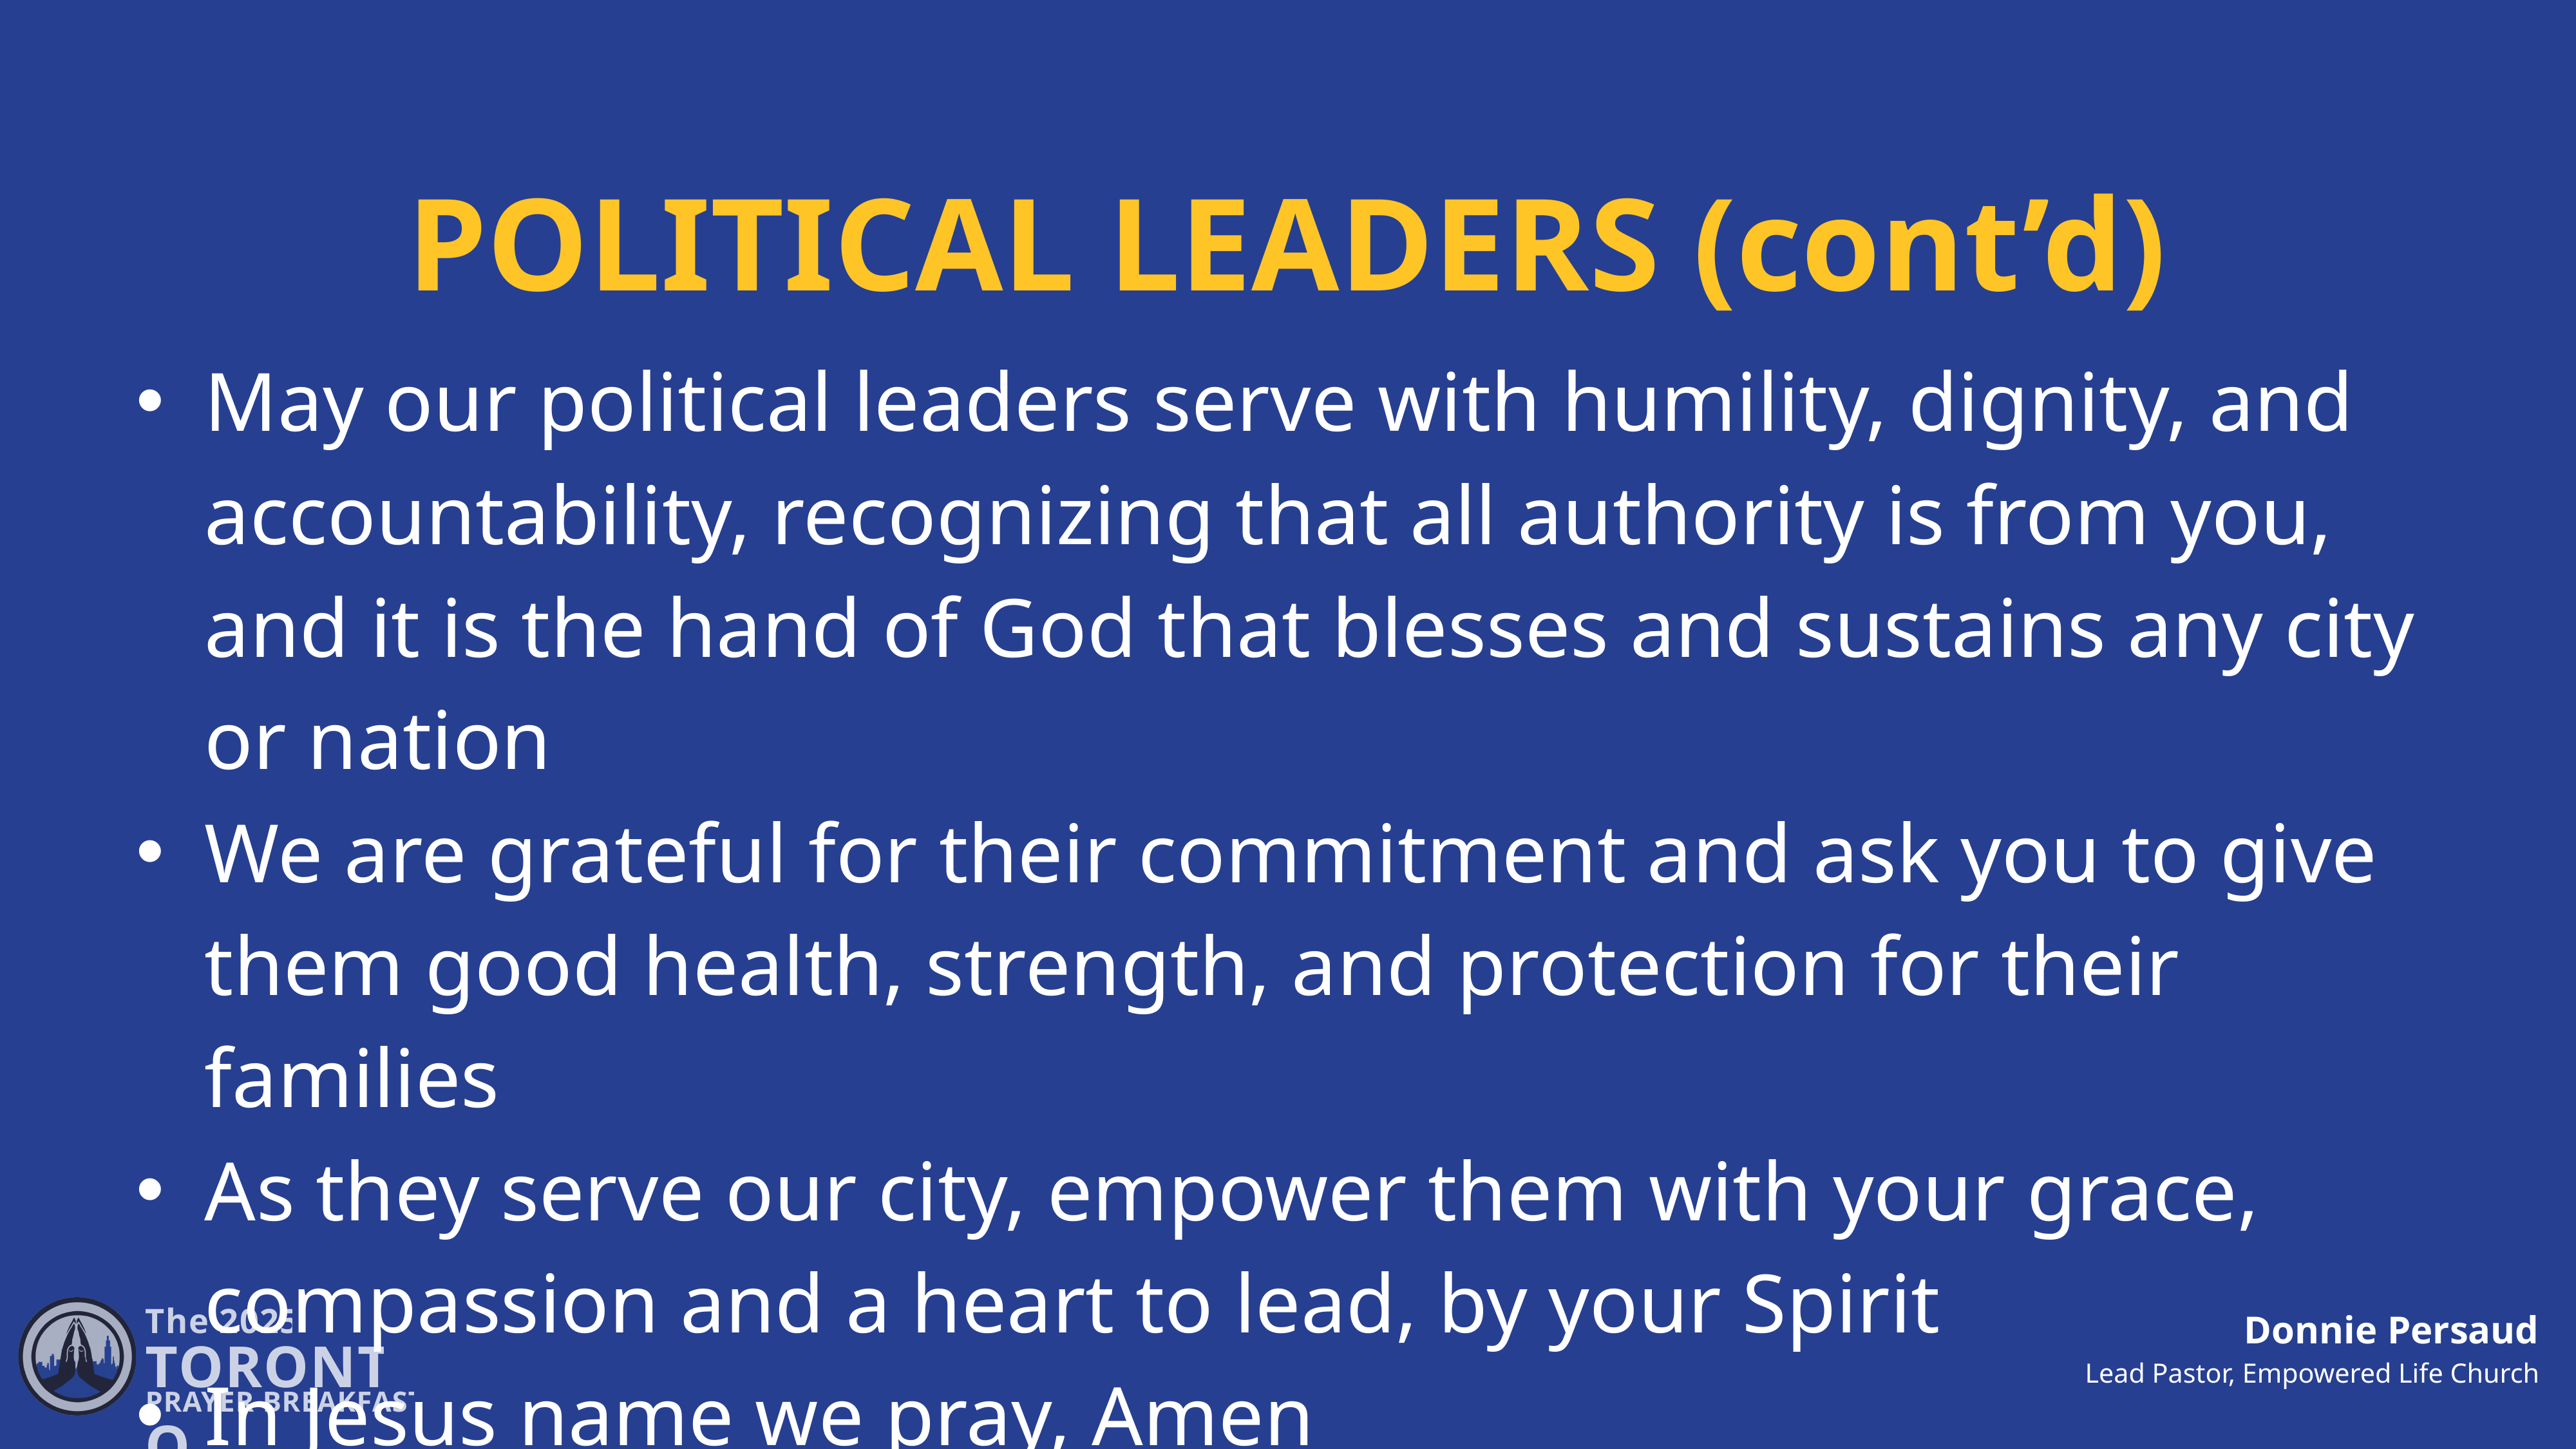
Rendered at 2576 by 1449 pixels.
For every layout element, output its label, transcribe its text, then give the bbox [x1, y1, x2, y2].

text_box May our political leaders serve with humility, dignity, and accountability, recognizing that all authority is from you, and it is the hand of God that blesses and sustains any city or nation We are grateful for their commitment and ask you to give them good health, strength, and protection for their families As they serve our city, empower them with your grace, compassion and a heart to lead, by your Spirit In Jesus name we pray, Amen [68, 335, 2467, 1449]
text_box POLITICAL LEADERS (cont’d) [80, 138, 2496, 317]
text_box Donnie Persaud Lead Pastor, Empowered Life Church [2467, 1299, 2539, 1389]
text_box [18, 1297, 427, 1416]
